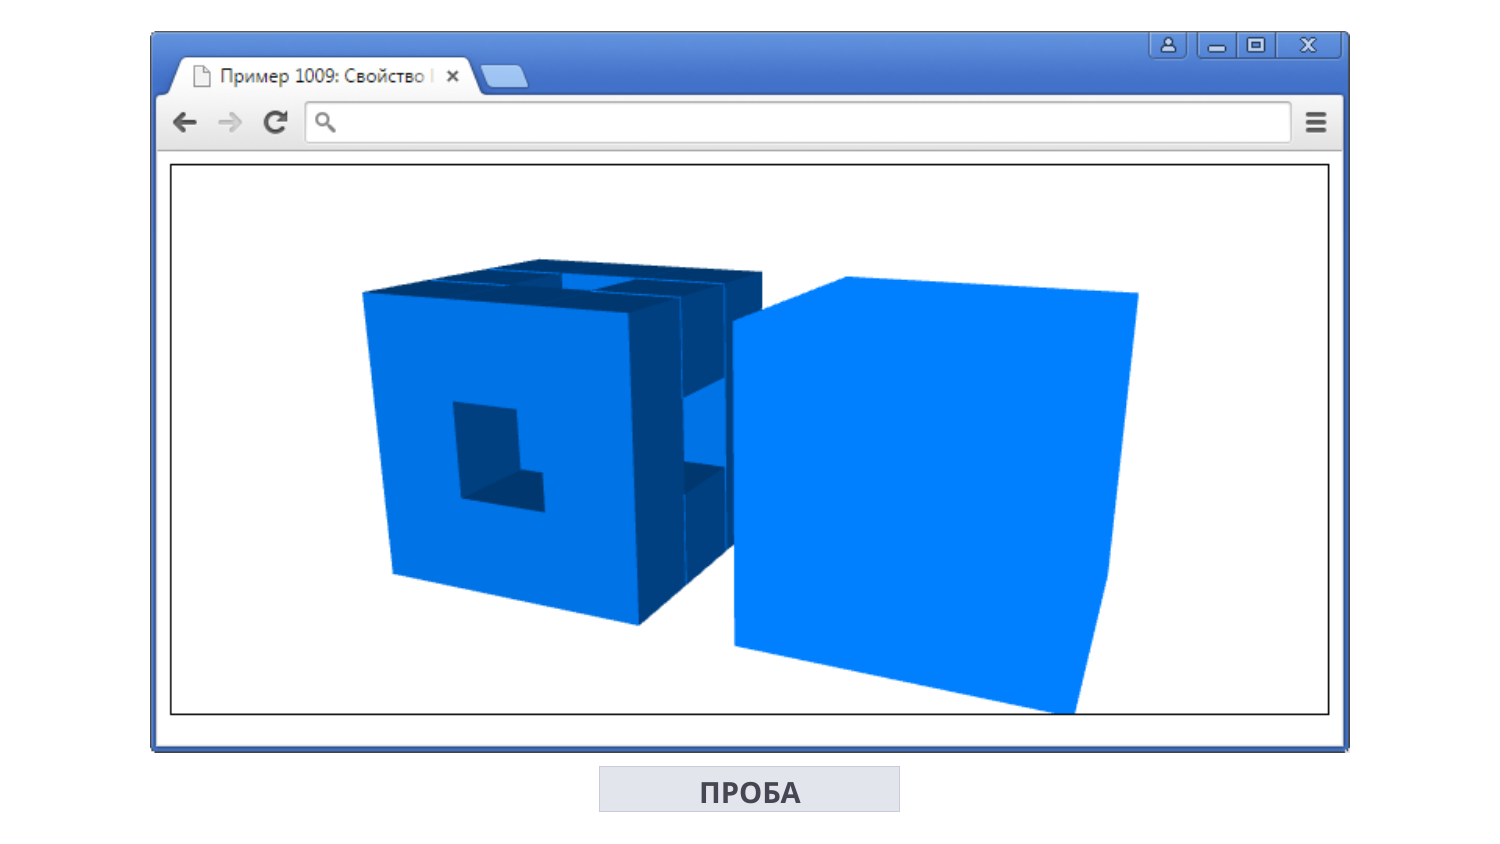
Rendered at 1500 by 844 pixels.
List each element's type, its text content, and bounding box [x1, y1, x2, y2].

picture [149, 31, 1351, 753]
text_box ПРОБА [599, 766, 900, 812]
